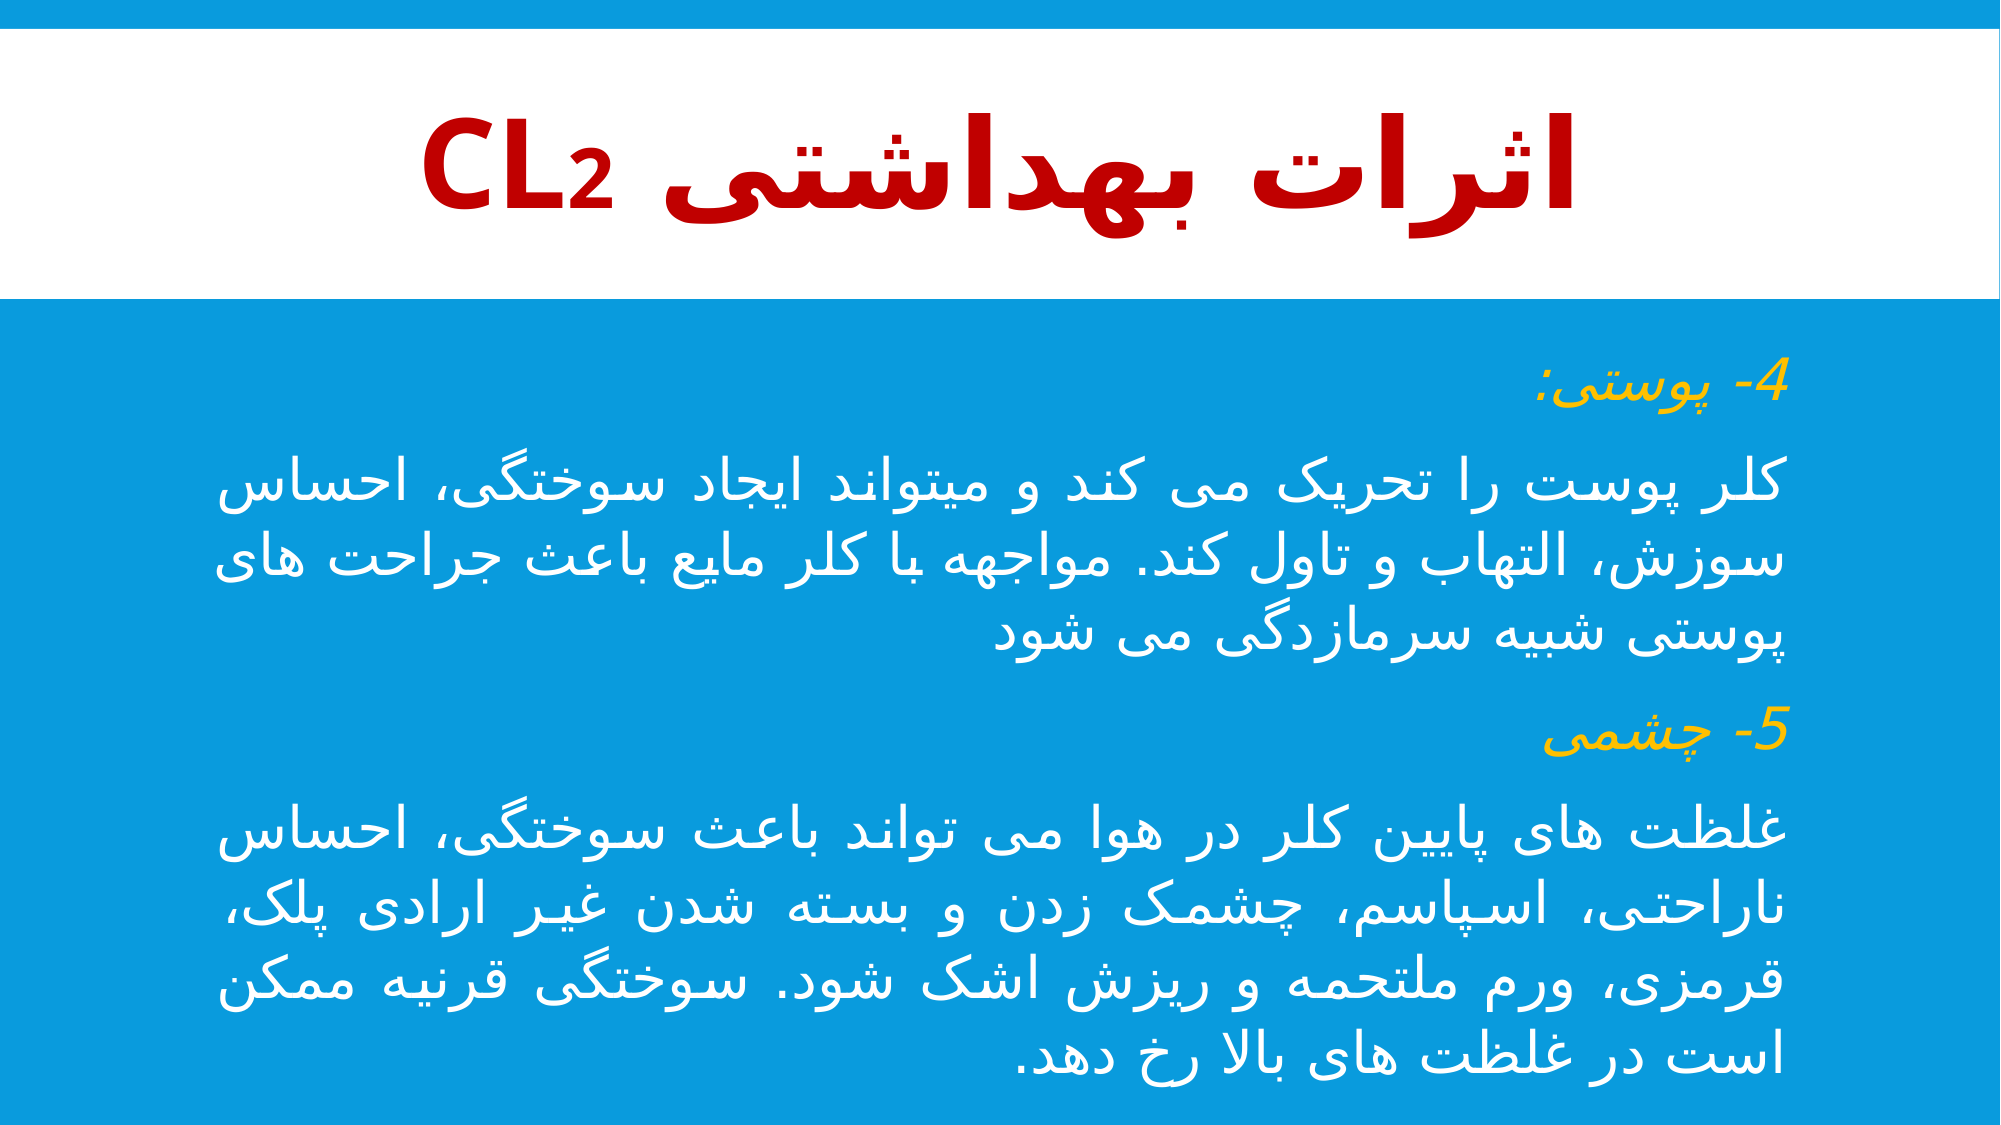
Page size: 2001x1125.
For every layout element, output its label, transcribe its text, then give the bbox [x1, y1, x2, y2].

list 4- پوستی: کلر پوست را تحریک می کند و میتواند ایجاد سوختگی، احساس سوزش، التهاب و تاول کند. مواجهه با کلر مایع باعث جراحت های پوستی شبیه سرمازدگی می شود 5- چشمی غلظت های پایین کلر در هوا می تواند باعث سوختگی، احساس ناراحتی، اسپاسم، چشمک زدن و بسته شدن غیر ارادی پلک، قرمزی، ورم ملتحمه و ریزش اشک شود. سوختگی قرنیه ممکن است در غلظت های بالا رخ دهد. [197, 329, 1803, 1125]
title اثرات بهداشتی Cl2 [197, 46, 1803, 295]
